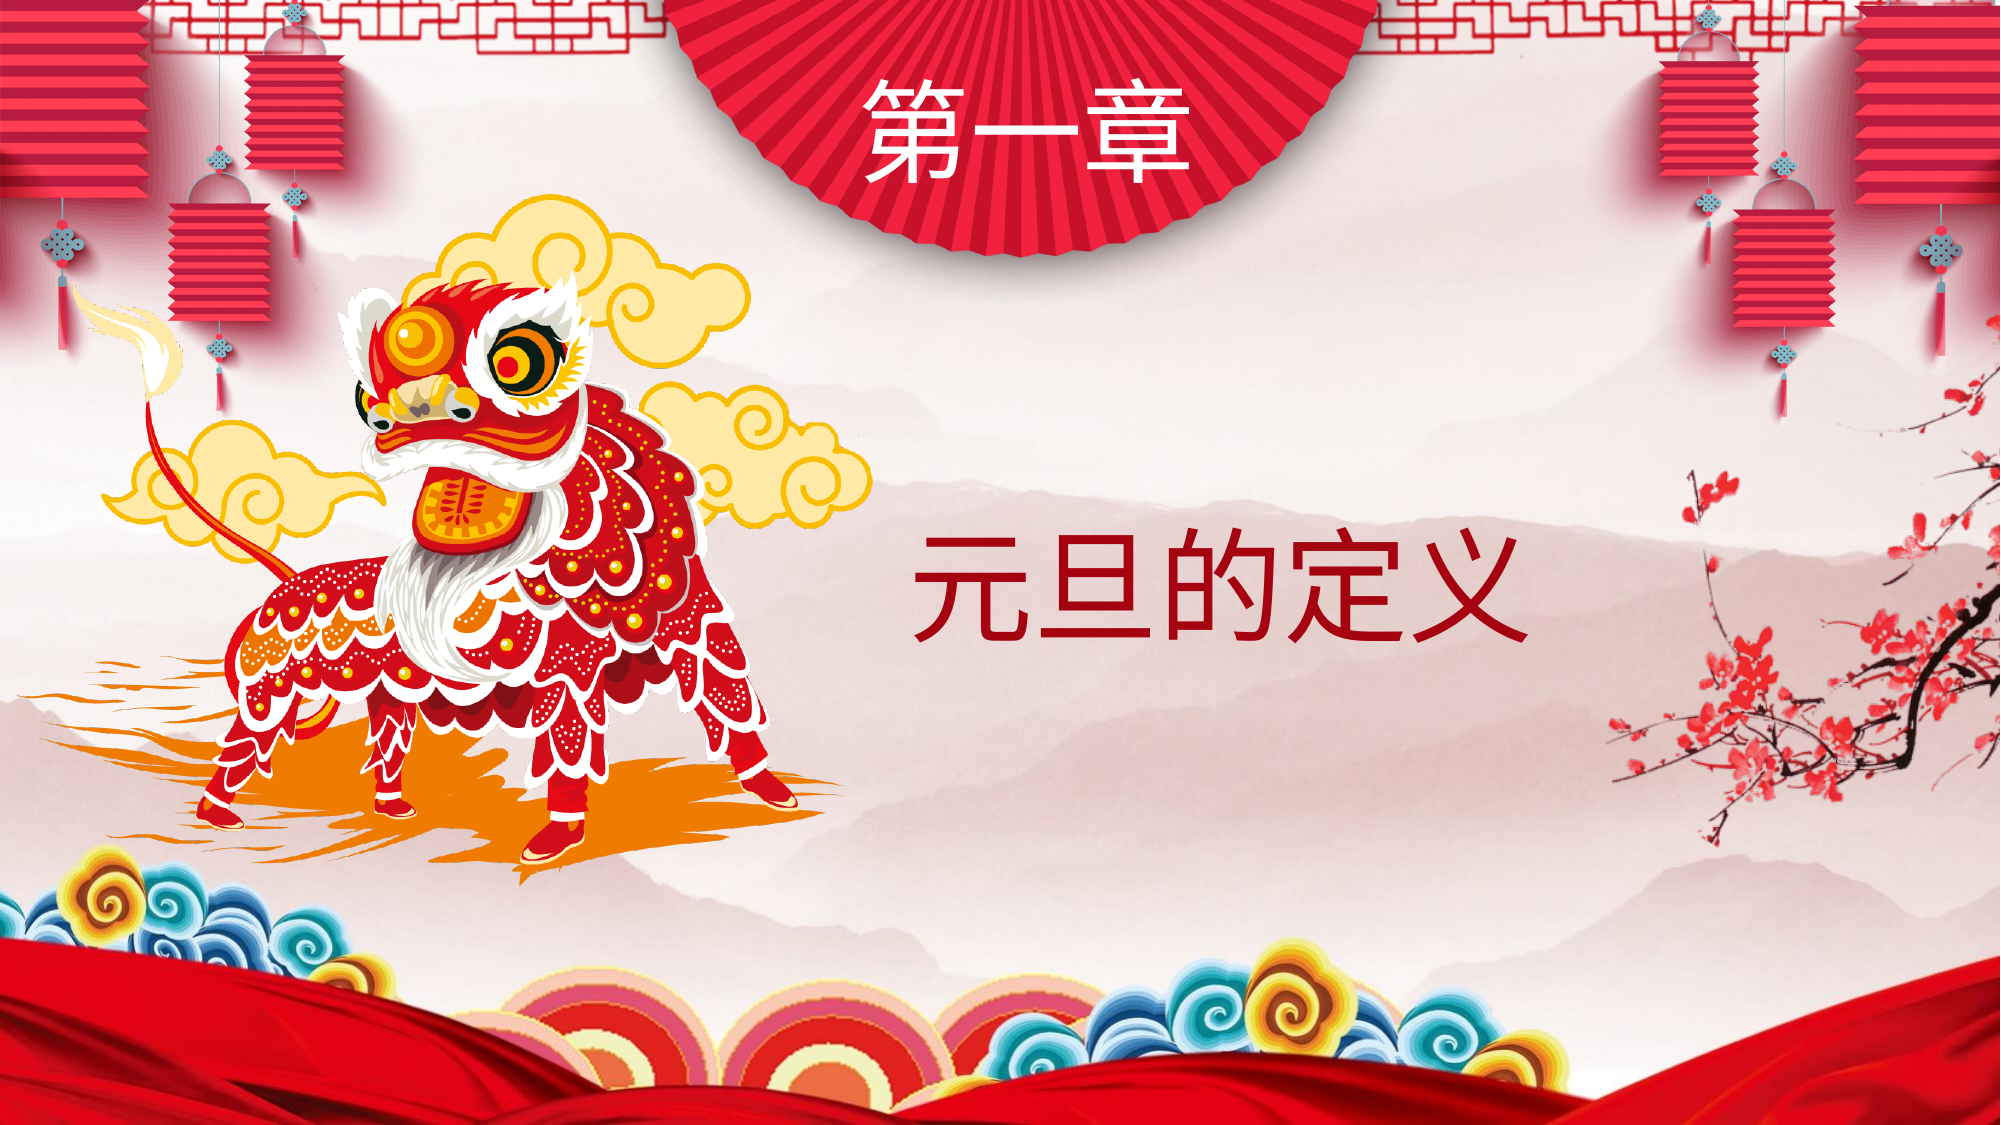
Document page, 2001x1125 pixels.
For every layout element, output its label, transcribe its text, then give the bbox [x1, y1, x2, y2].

text_box 元旦的定义 [1029, 501, 1538, 667]
picture [0, 0, 2000, 1125]
